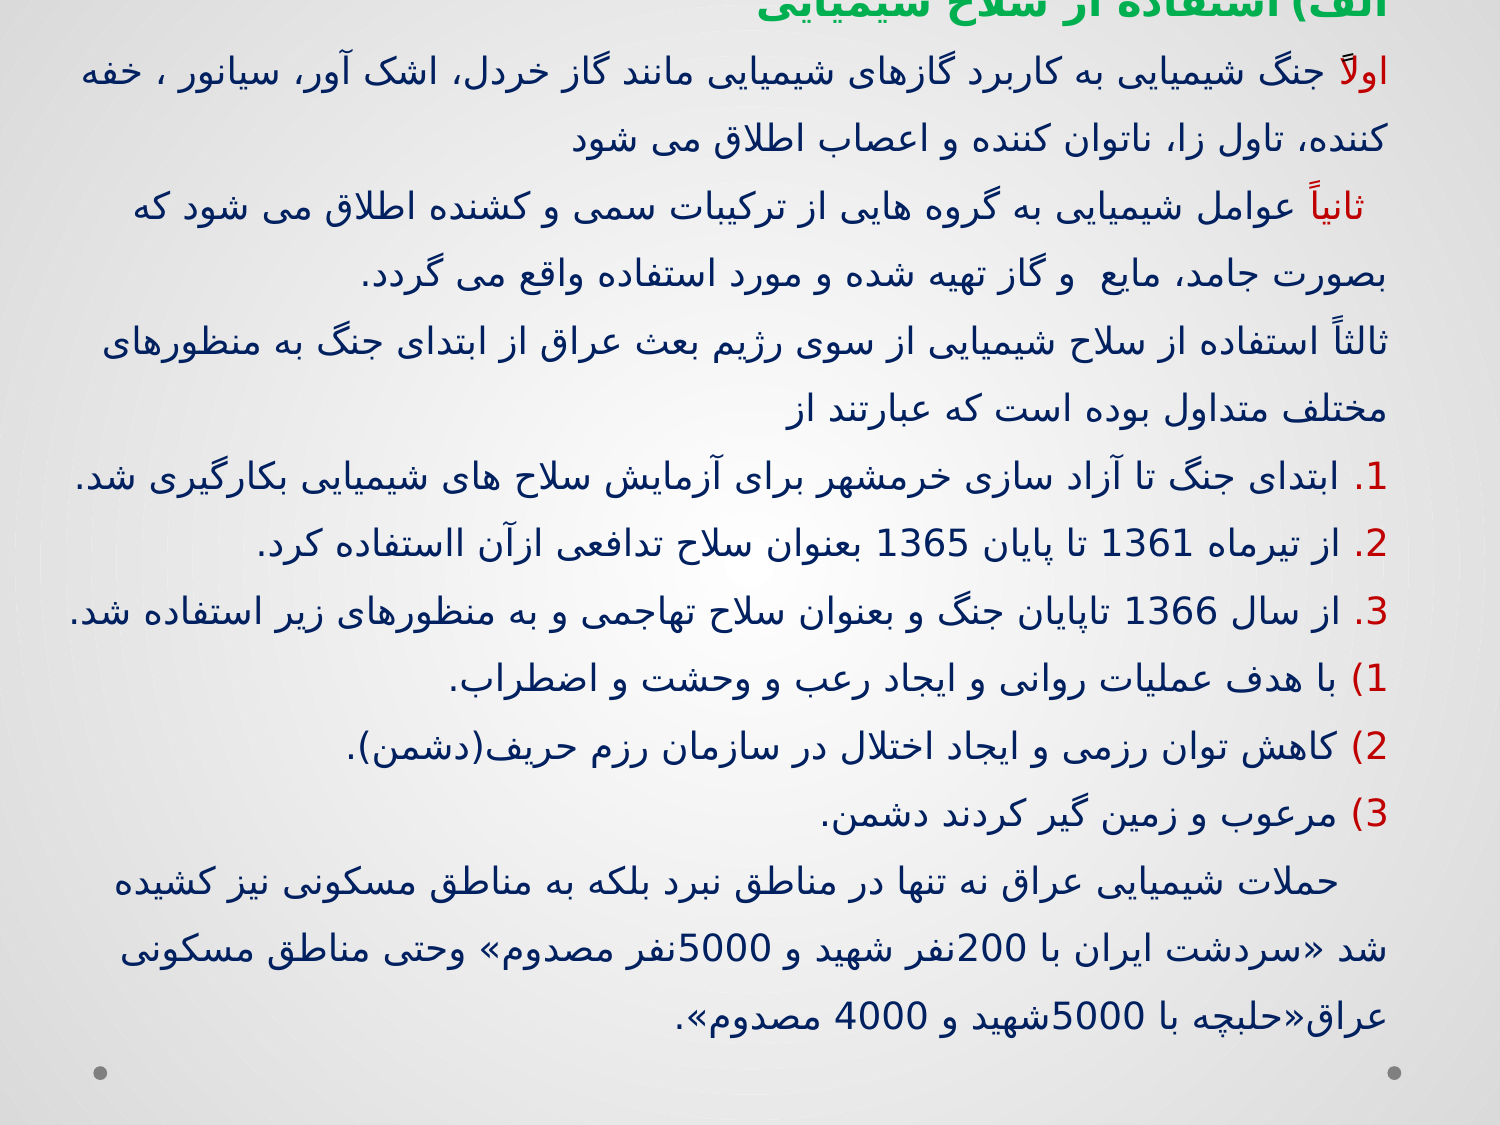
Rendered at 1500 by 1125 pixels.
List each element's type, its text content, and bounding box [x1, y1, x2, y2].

title الف) استفاده از سلاح شیمیایی اولاً جنگ شیمیایی به کاربرد گازهای شیمیایی مانند گاز خردل، اشک آور، سیانور ، خفه کننده، تاول زا، ناتوان کننده و اعصاب اطلاق می شود ثانیاً عوامل شیمیایی به گروه هایی از ترکیبات سمی و کشنده اطلاق می شود که بصورت جامد، مایع و گاز تهیه شده و مورد استفاده واقع می گردد. ثالثاً استفاده از سلاح شیمیایی از سوی رژیم بعث عراق از ابتدای جنگ به منظورهای مختلف متداول بوده است که عبارتند از 1. ابتدای جنگ تا آزاد سازی خرمشهر برای آزمایش سلاح های شیمیایی بکارگیری شد. 2. از تیرماه 1361 تا پایان 1365 بعنوان سلاح تدافعی ازآن ااستفاده کرد. 3. از سال 1366 تاپایان جنگ و بعنوان سلاح تهاجمی و به منظورهای زیر استفاده شد. 1) با هدف عملیات روانی و ایجاد رعب و وحشت و اضطراب. 2) کاهش توان رزمی و ایجاد اختلال در سازمان رزم حریف(دشمن). 3) مرعوب و زمین گیر کردند دشمن. حملات شیمیایی عراق نه تنها در مناطق نبرد بلکه به مناطق مسکونی نیز کشیده شد «سردشت ایران با 200نفر شهید و 5000نفر مصدوم» وحتی مناطق مسکونی عراق«حلبچه با 5000شهید و 4000 مصدوم». [41, 257, 1404, 1125]
